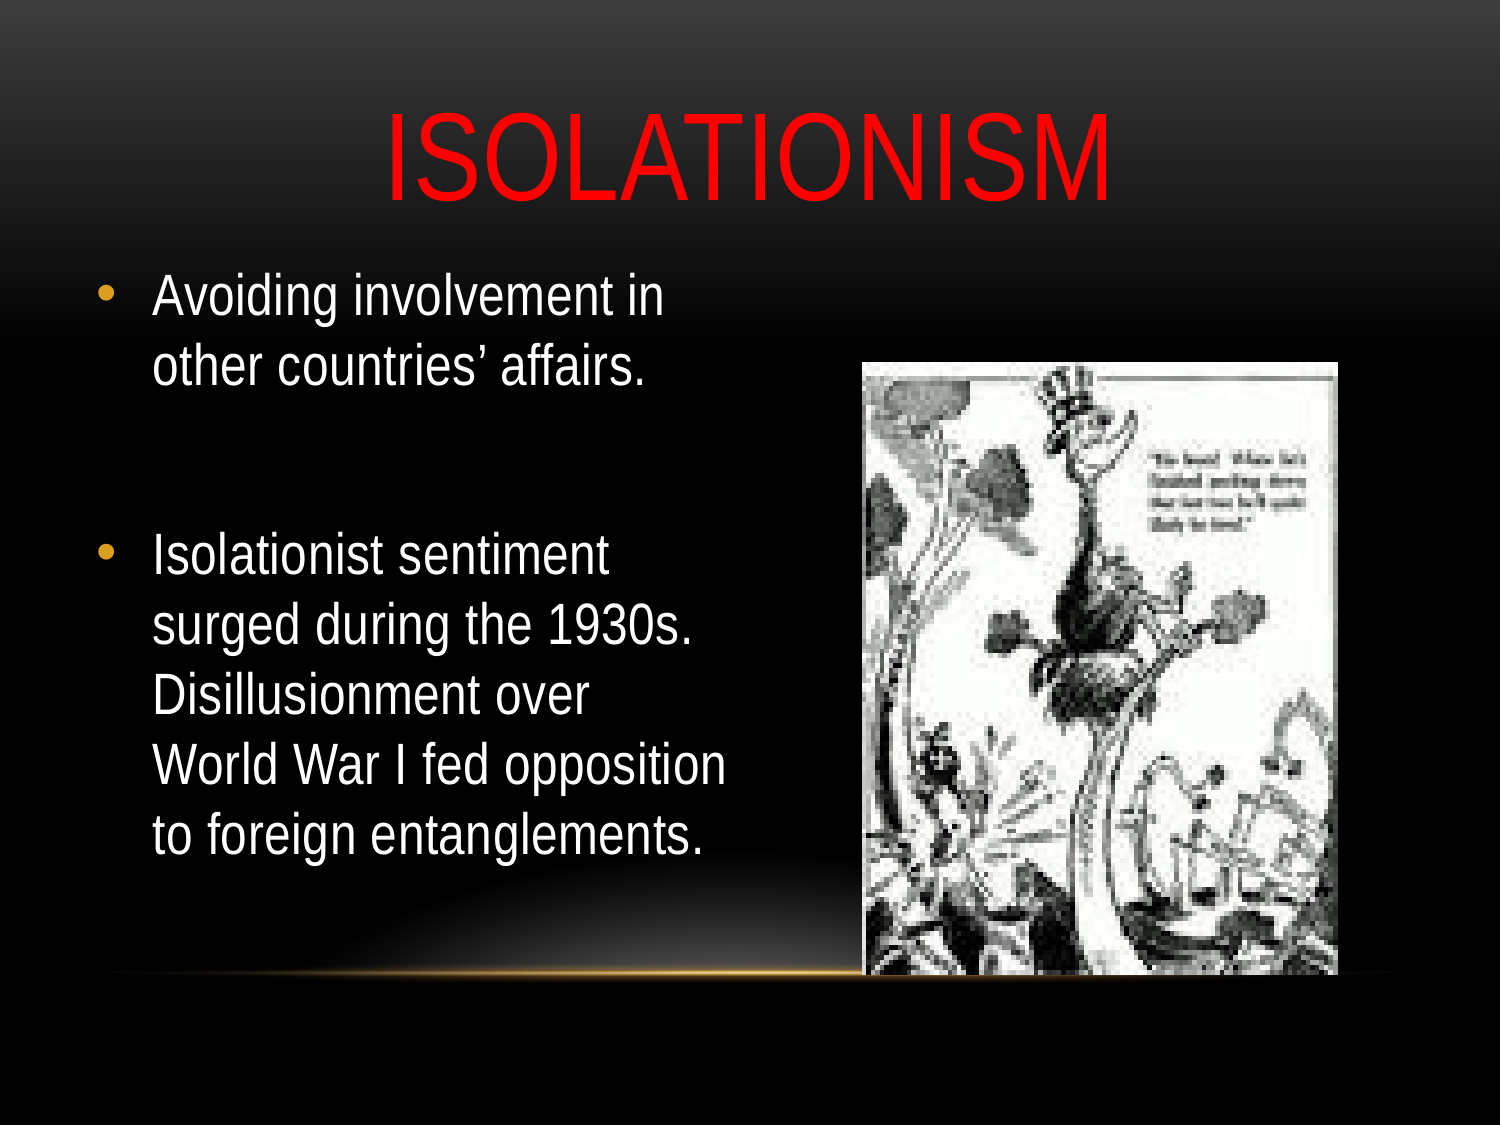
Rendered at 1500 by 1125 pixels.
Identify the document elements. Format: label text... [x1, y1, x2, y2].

title Isolationism [99, 45, 1400, 233]
list Avoiding involvement in other countries’ affairs. Isolationist sentiment surged during the 1930s. Disillusionment over World War I fed opposition to foreign entanglements. [81, 249, 744, 1009]
text_box [412, 112, 1238, 173]
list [862, 362, 1338, 976]
picture [0, 0, 1500, 1125]
